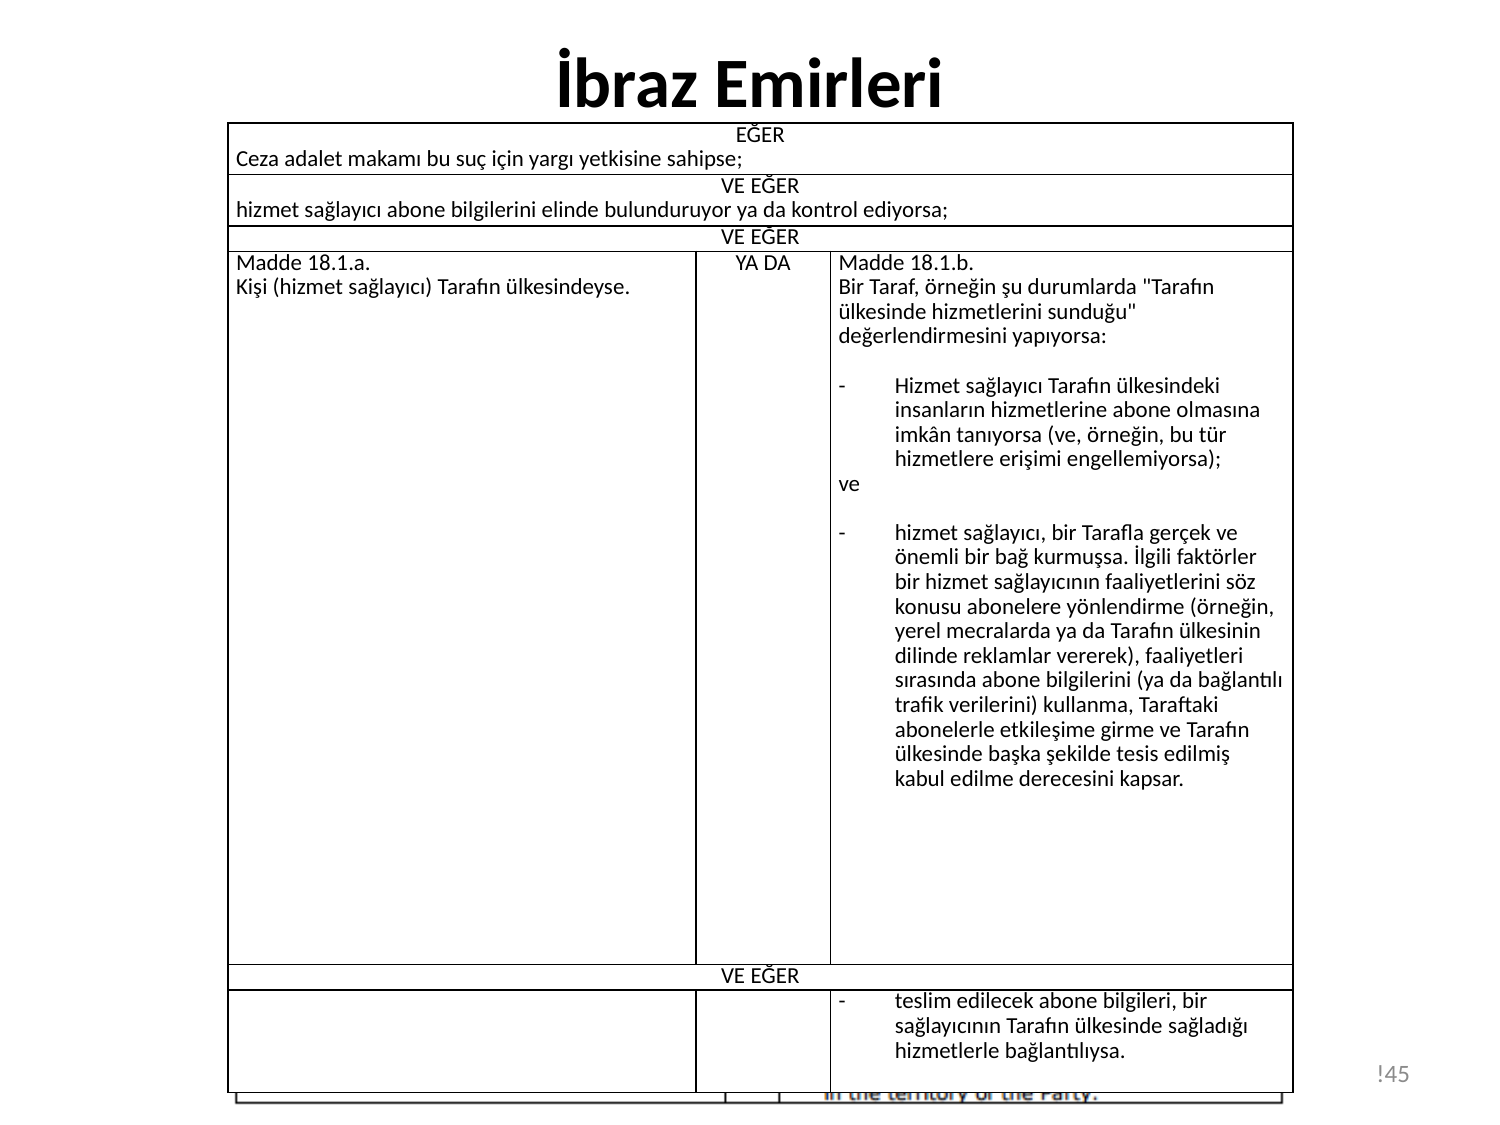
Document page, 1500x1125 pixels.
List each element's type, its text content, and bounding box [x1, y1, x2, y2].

picture [227, 122, 1294, 1112]
title İbraz Emirleri [75, 29, 1425, 217]
slide_number !45 [1298, 1042, 1425, 1103]
